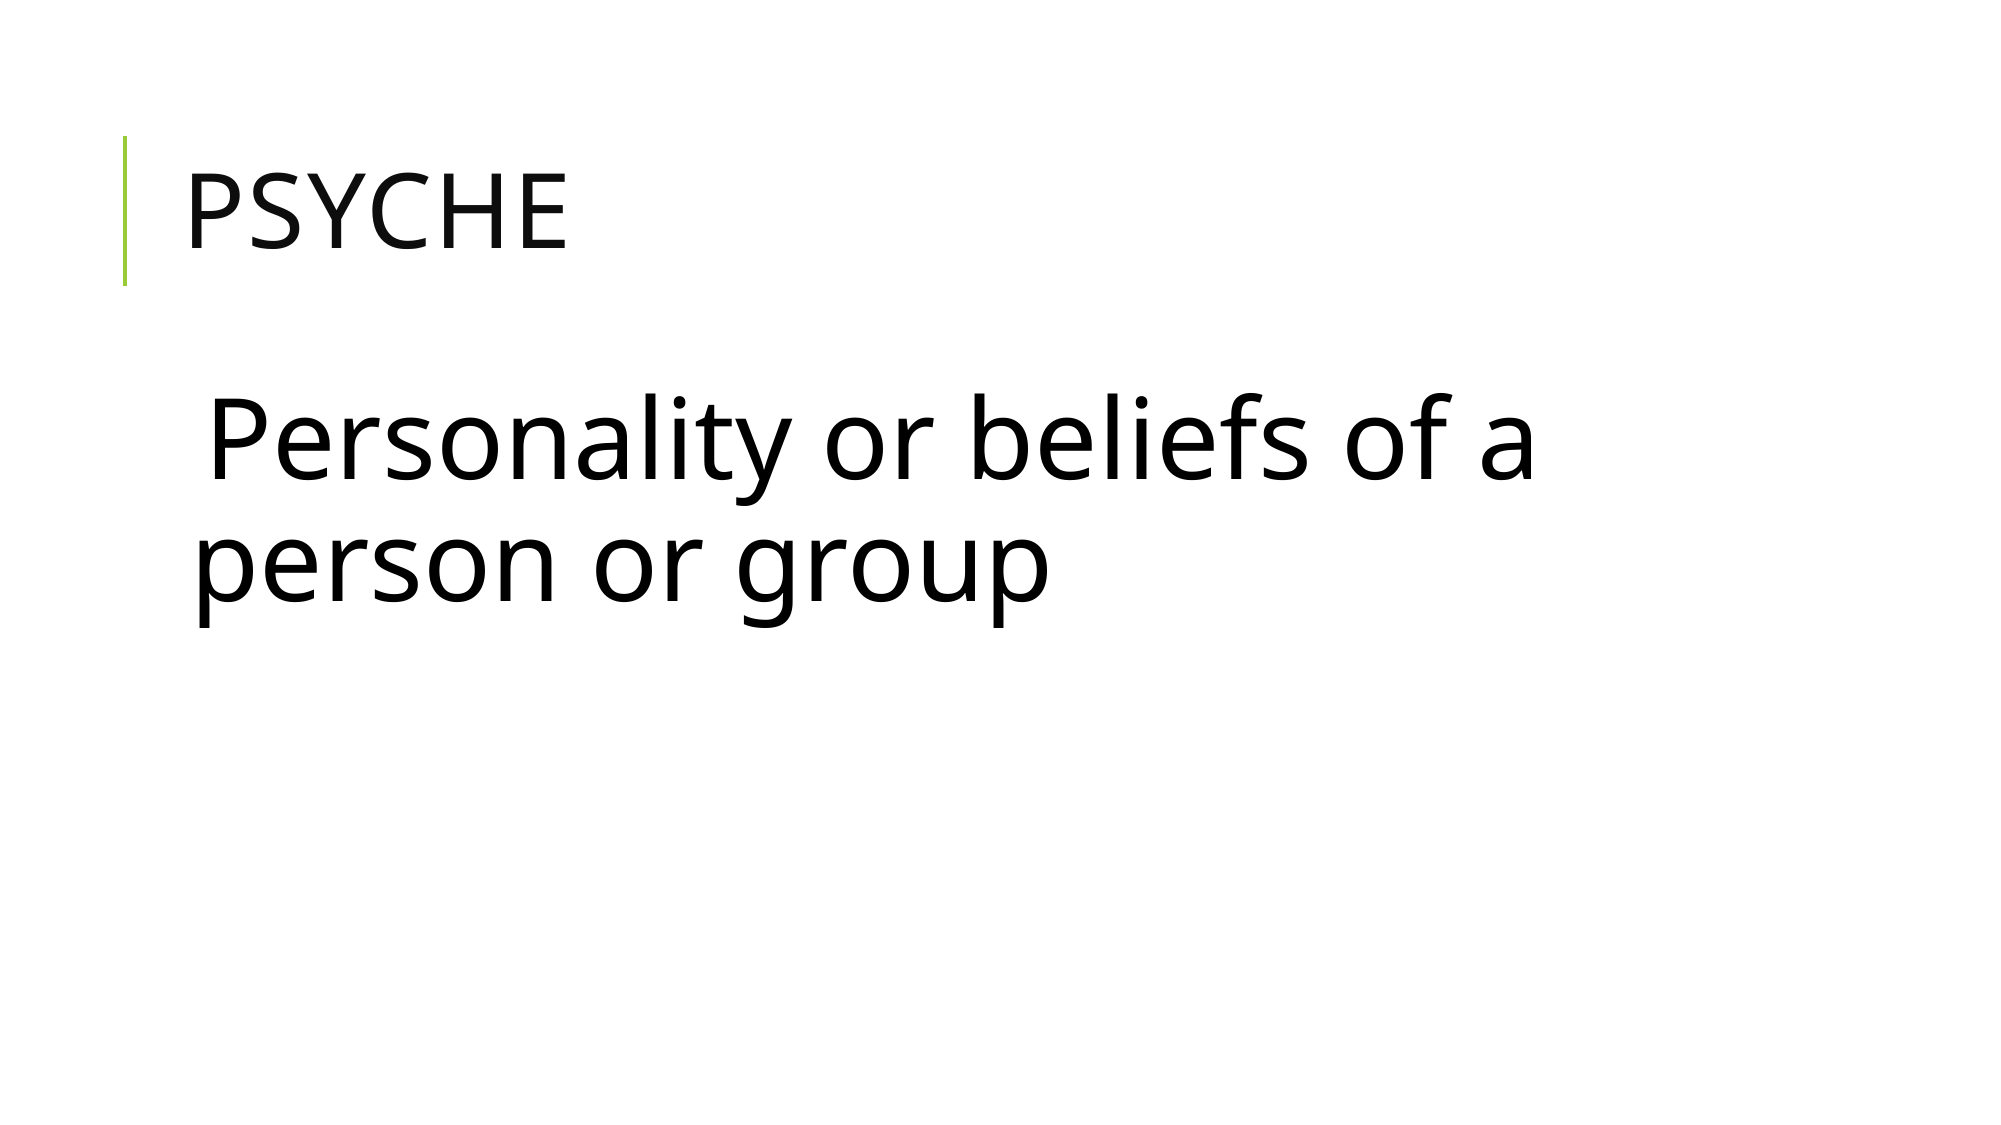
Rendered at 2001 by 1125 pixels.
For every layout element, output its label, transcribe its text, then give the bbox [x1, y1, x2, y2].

title psyche [168, 96, 1763, 342]
list Personality or beliefs of a person or group [168, 375, 1763, 1035]
